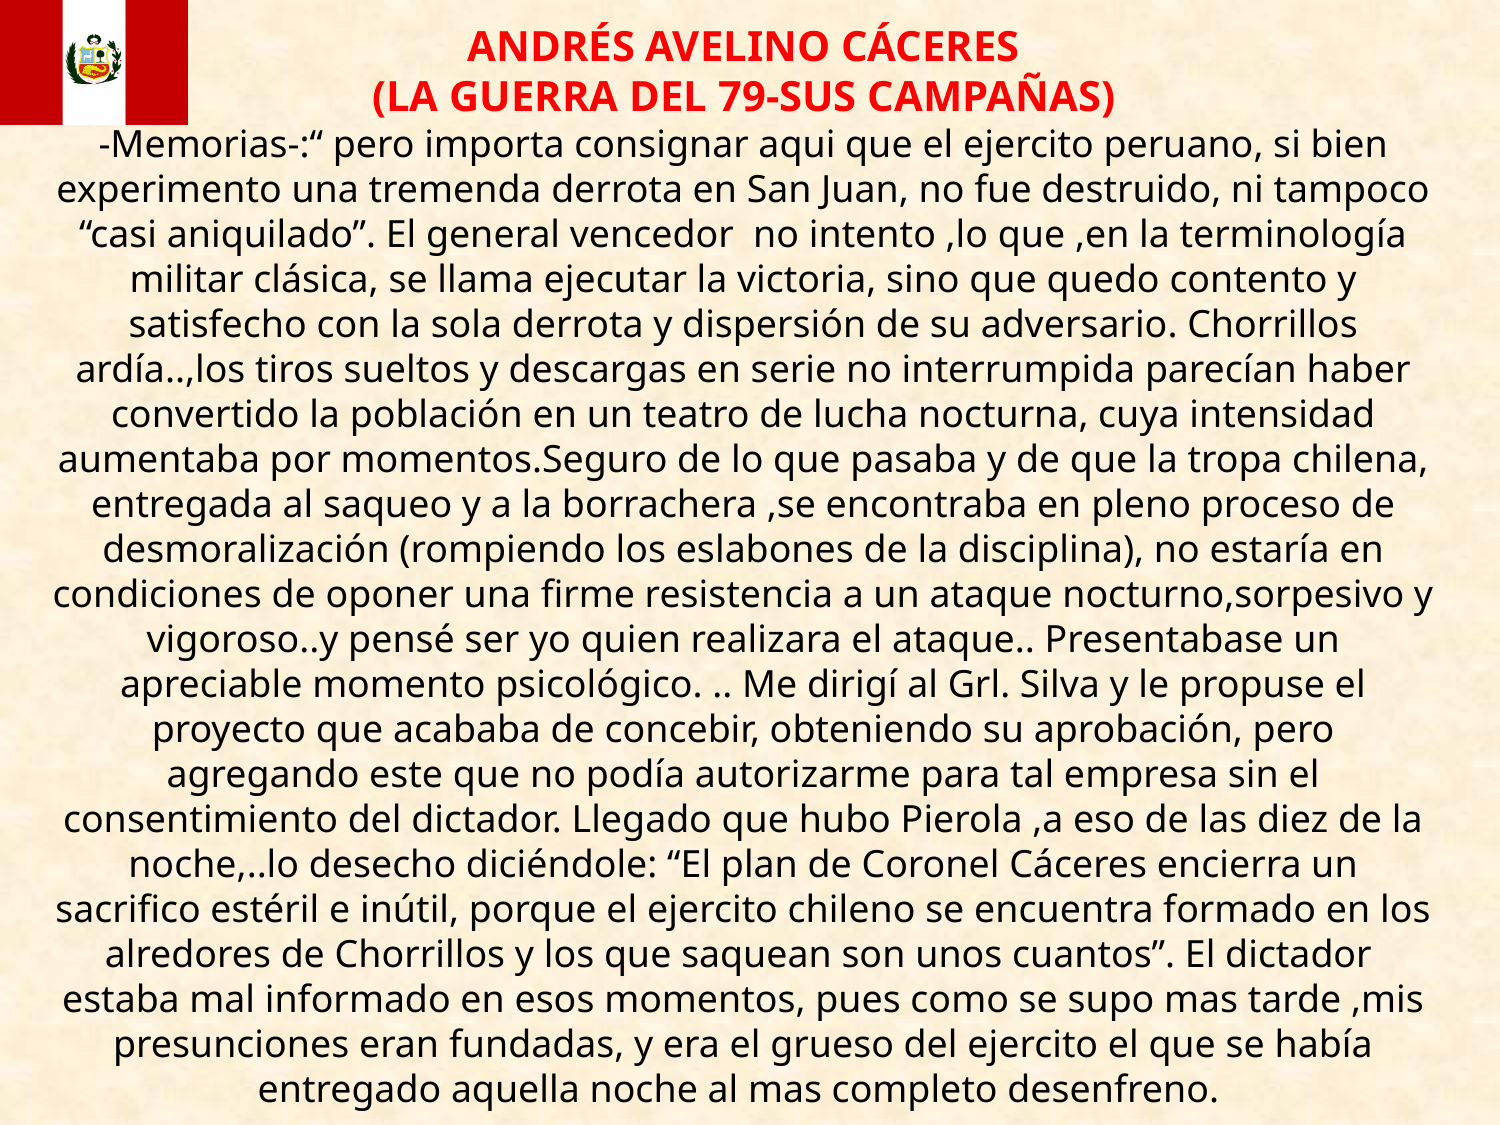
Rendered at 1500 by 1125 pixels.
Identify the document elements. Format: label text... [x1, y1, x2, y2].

picture [0, 0, 1500, 1125]
text_box ANDRÉS AVELINO CÁCERES (LA GUERRA DEL 79-SUS CAMPAÑAS) -Memorias-:“ pero importa consignar aqui que el ejercito peruano, si bien experimento una tremenda derrota en San Juan, no fue destruido, ni tampoco “casi aniquilado”. El general vencedor no intento ,lo que ,en la terminología militar clásica, se llama ejecutar la victoria, sino que quedo contento y satisfecho con la sola derrota y dispersión de su adversario. Chorrillos ardía..,los tiros sueltos y descargas en serie no interrumpida parecían haber convertido la población en un teatro de lucha nocturna, cuya intensidad aumentaba por momentos.Seguro de lo que pasaba y de que la tropa chilena, entregada al saqueo y a la borrachera ,se encontraba en pleno proceso de desmoralización (rompiendo los eslabones de la disciplina), no estaría en condiciones de oponer una firme resistencia a un ataque nocturno,sorpesivo y vigoroso..y pensé ser yo quien realizara el ataque.. Presentabase un apreciable momento psicológico. .. Me dirigí al Grl. Silva y le propuse el proyecto que acababa de concebir, obteniendo su aprobación, pero agregando este que no podía autorizarme para tal empresa sin el consentimiento del dictador. Llegado que hubo Pierola ,a eso de las diez de la noche,..lo desecho diciéndole: “El plan de Coronel Cáceres encierra un sacrifico estéril e inútil, porque el ejercito chileno se encuentra formado en los alredores de Chorrillos y los que saquean son unos cuantos”. El dictador estaba mal informado en esos momentos, pues como se supo mas tarde ,mis presunciones eran fundadas, y era el grueso del ejercito el que se había entregado aquella noche al mas completo desenfreno. [37, 12, 1450, 1125]
